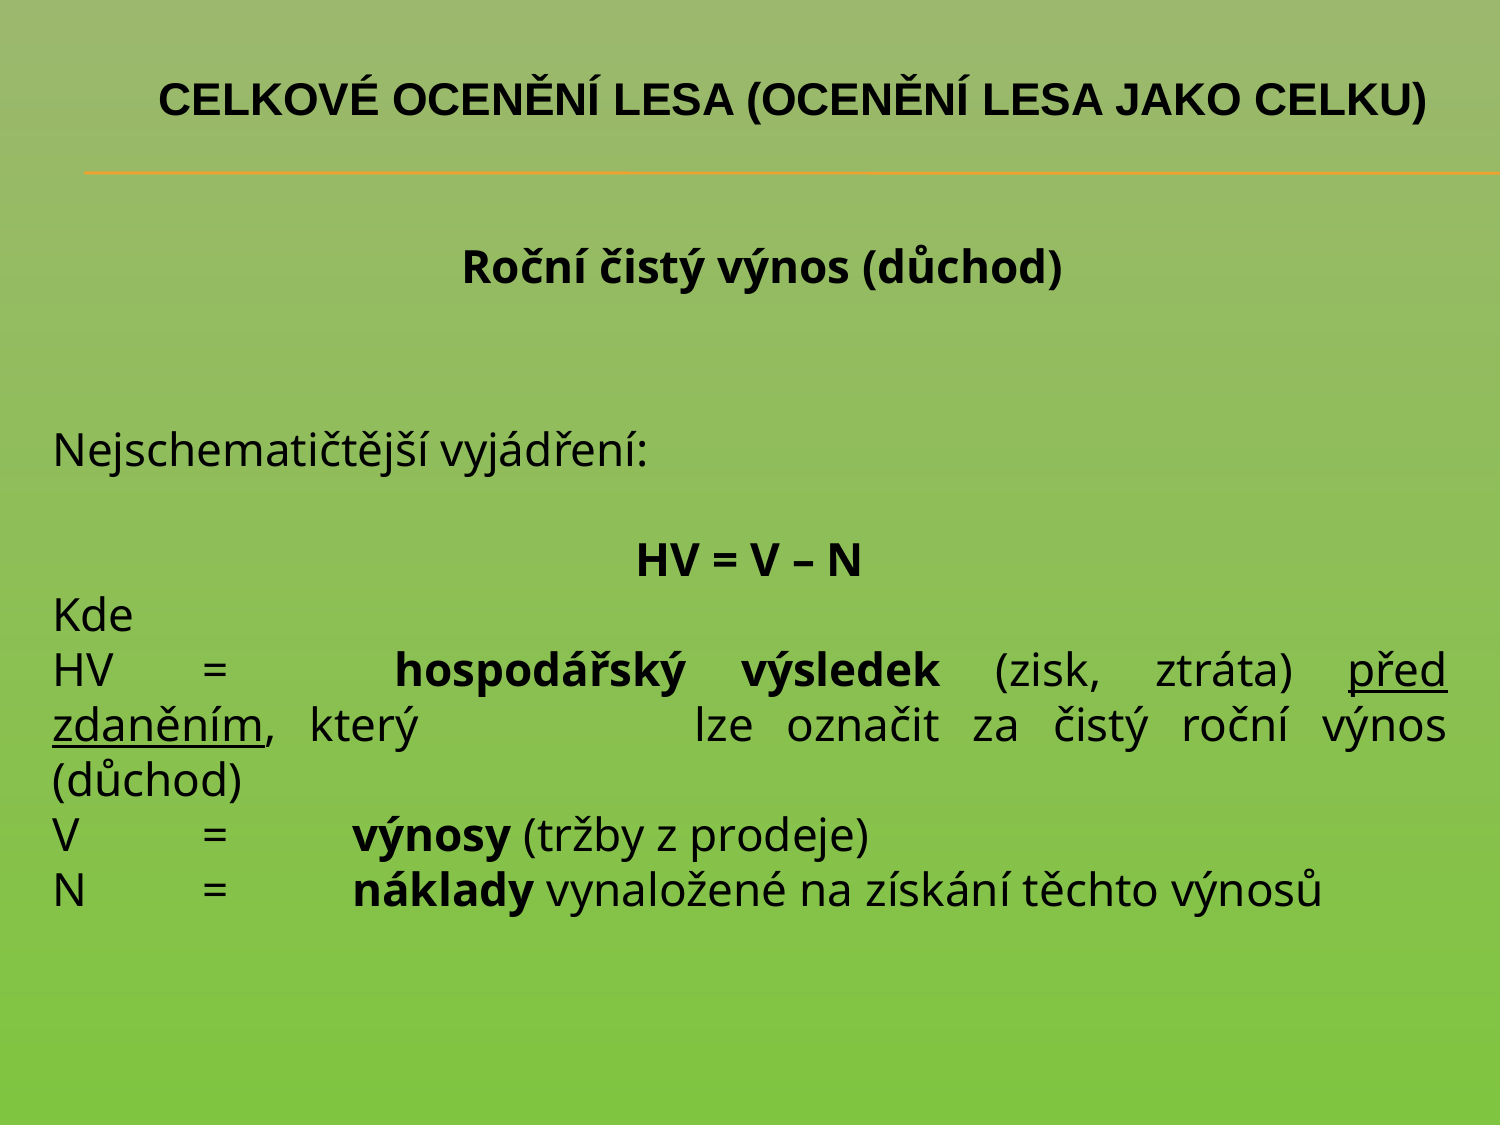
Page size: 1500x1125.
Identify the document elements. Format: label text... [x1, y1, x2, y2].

list Roční čistý výnos (důchod) [50, 279, 1475, 335]
text_box Nejschematičtější vyjádření: HV = V – N Kde HV = hospodářský výsledek (zisk, ztráta) před zdaněním, který lze označit za čistý roční výnos (důchod) V = výnosy (tržby z prodeje) N = náklady vynaložené na získání těchto výnosů [37, 413, 1463, 923]
title CELKOVÉ OCENĚNÍ LESA (OCENĚNÍ LESA JAKO CELKU) [50, 19, 1475, 175]
text_box [49, 190, 1475, 279]
